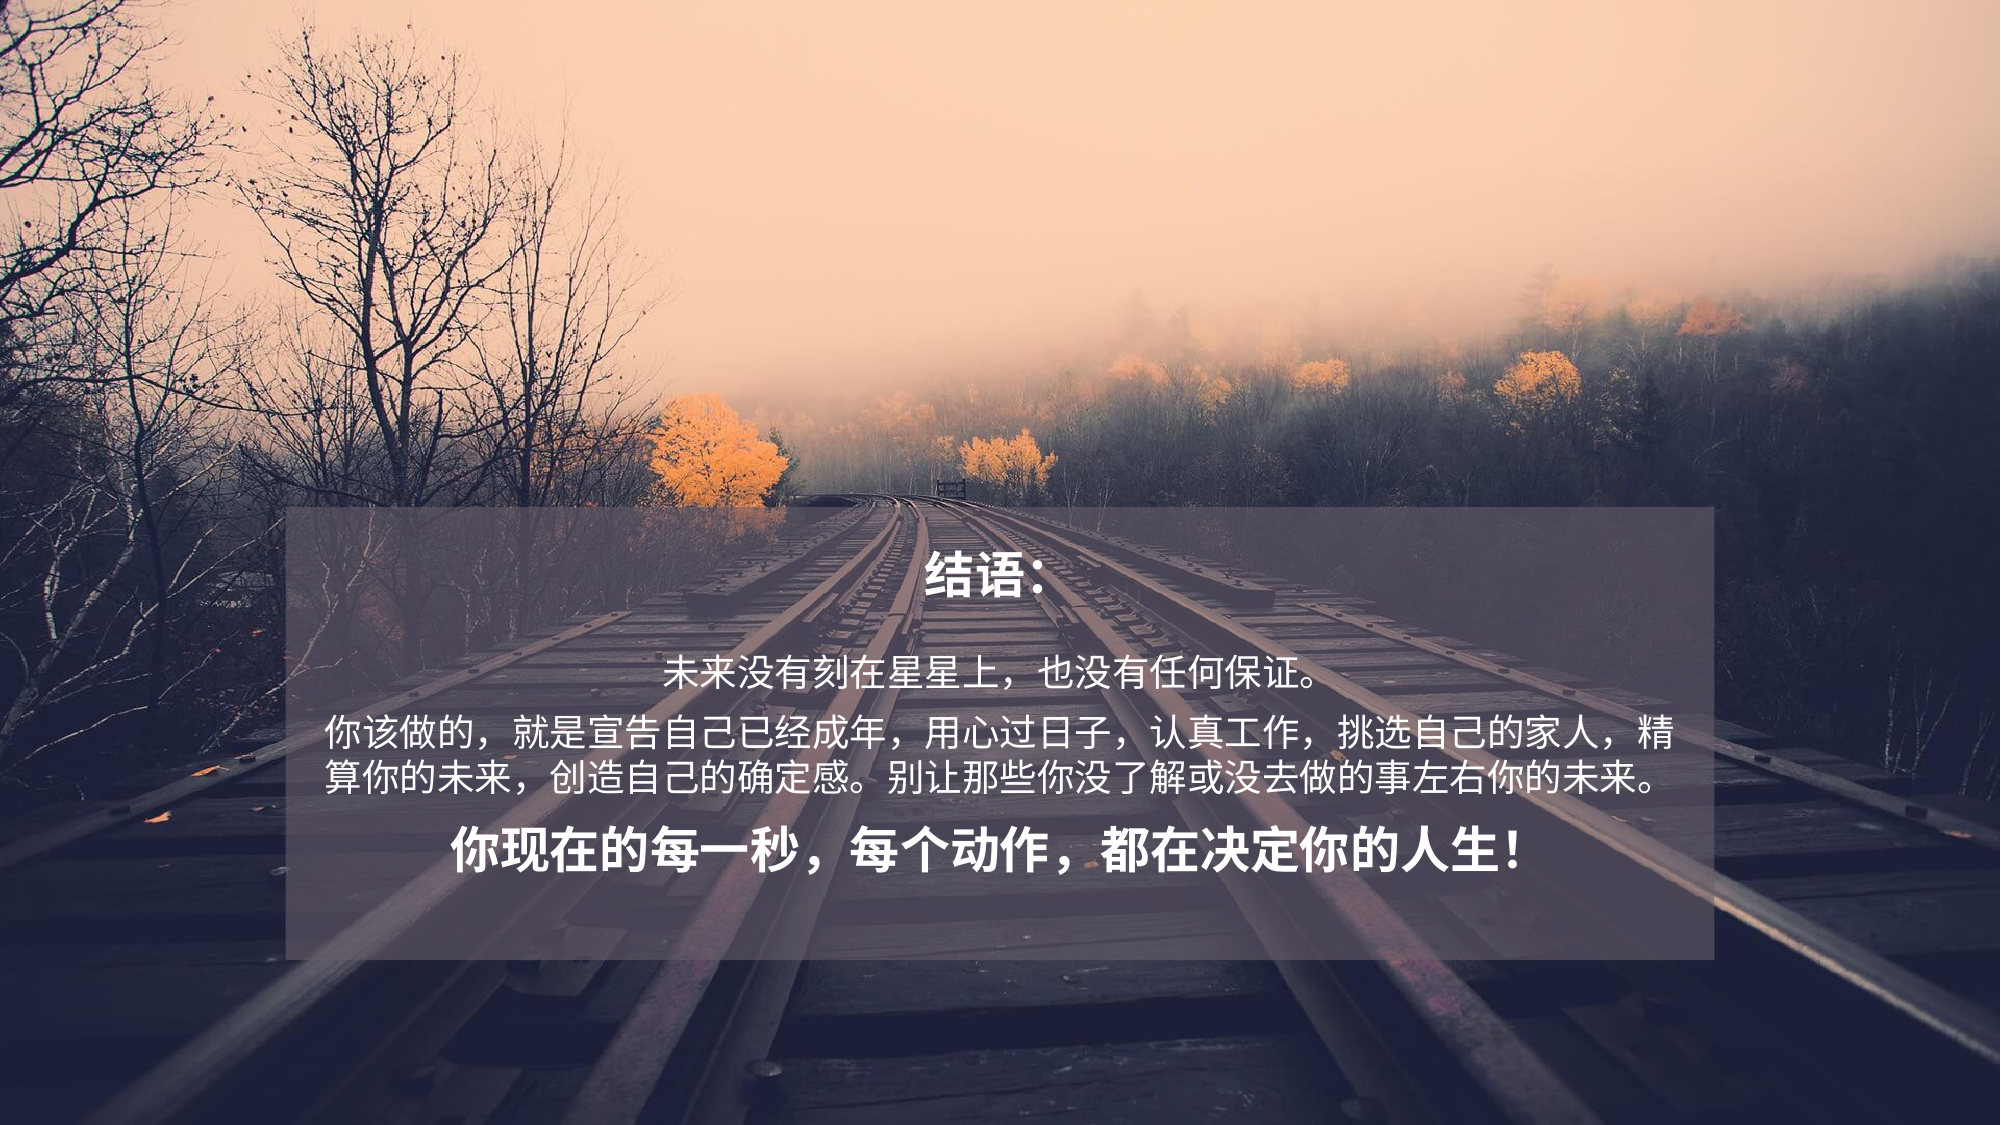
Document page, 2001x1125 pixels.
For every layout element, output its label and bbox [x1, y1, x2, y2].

text_box [285, 507, 1715, 961]
picture [0, 0, 2000, 1125]
